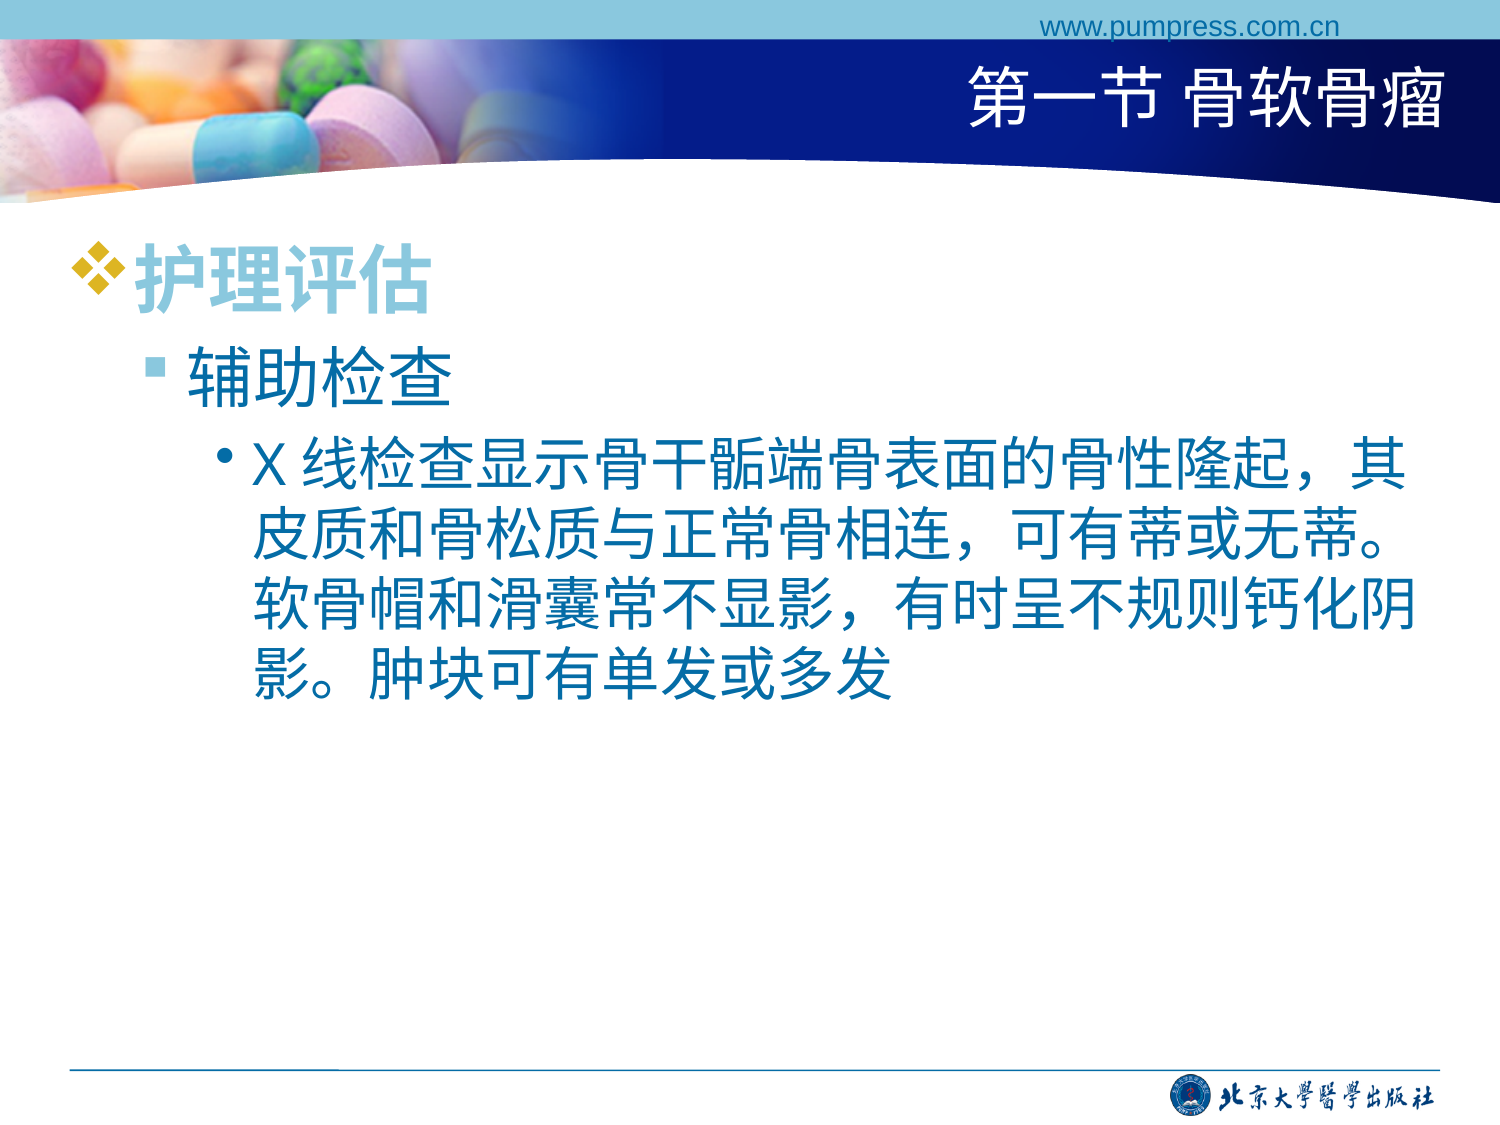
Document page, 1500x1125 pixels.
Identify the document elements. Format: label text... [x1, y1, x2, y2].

picture [0, 40, 1500, 203]
picture [1170, 1074, 1436, 1118]
slide_number www.pumpress.com.cn [1025, 0, 1463, 38]
list 护理评估 辅助检查 X线检查显示骨干骺端骨表面的骨性隆起，其皮质和骨松质与正常骨相连，可有蒂或无蒂。软骨帽和滑囊常不显影，有时呈不规则钙化阴影。肿块可有单发或多发 [49, 224, 1463, 1026]
title 第一节 骨软骨瘤 [137, 49, 1463, 143]
